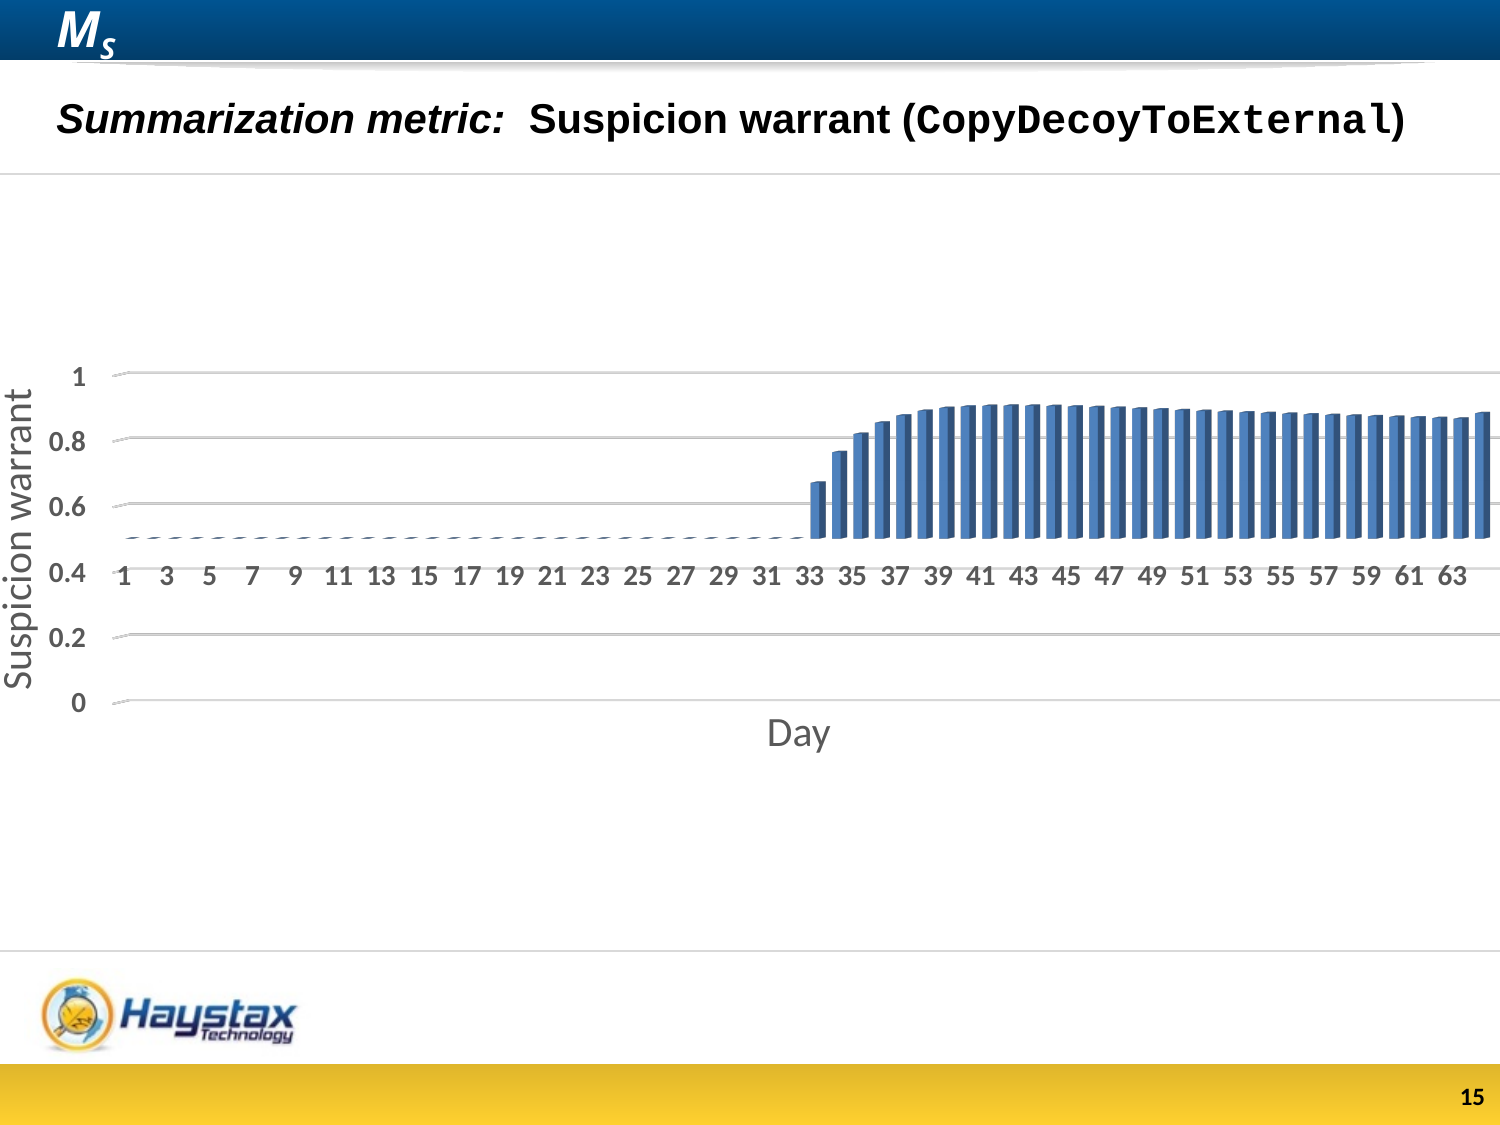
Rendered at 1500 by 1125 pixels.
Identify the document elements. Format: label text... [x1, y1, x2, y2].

title Summarization metric: Suspicion warrant (CopyDecoyToExternal) [41, 100, 1462, 170]
picture [0, 173, 1500, 952]
picture [24, 968, 315, 1062]
text_box MS [41, 0, 1462, 100]
